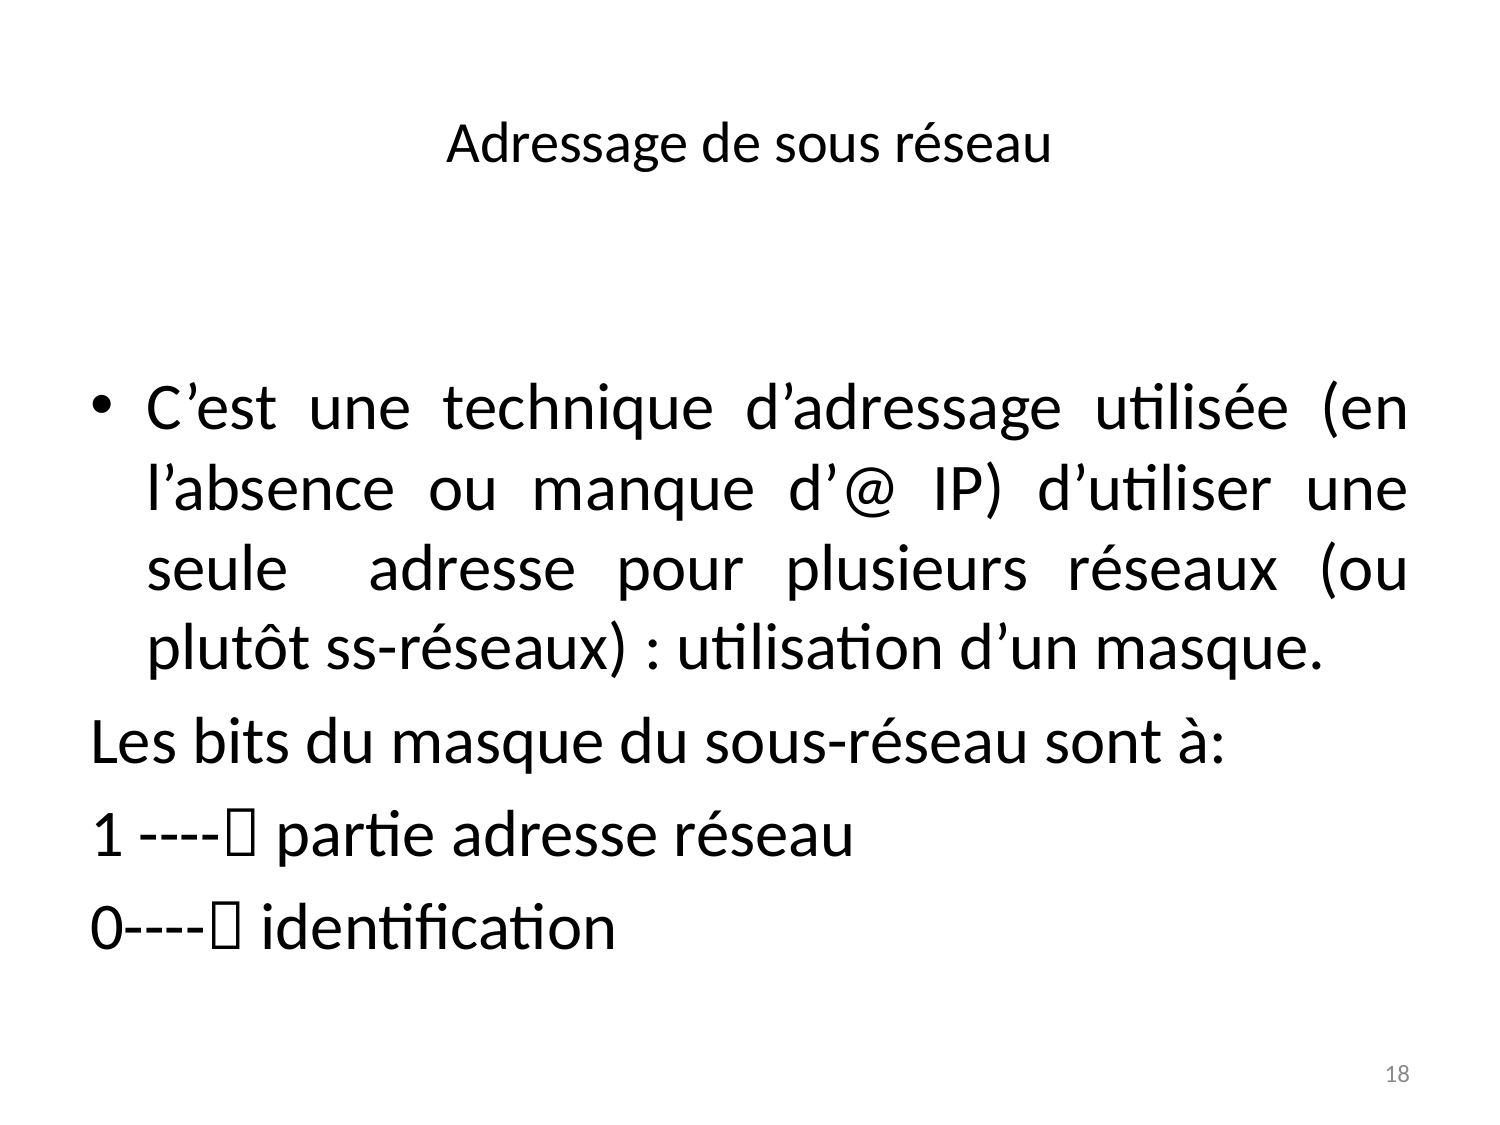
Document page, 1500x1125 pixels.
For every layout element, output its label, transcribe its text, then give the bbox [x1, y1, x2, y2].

list C’est une technique d’adressage utilisée (en l’absence ou manque d’@ IP) d’utiliser une seule adresse pour plusieurs réseaux (ou plutôt ss-réseaux) : utilisation d’un masque. Les bits du masque du sous-réseau sont à: 1 ---- partie adresse réseau 0---- identification [75, 262, 1425, 1005]
title Adressage de sous réseau [75, 45, 1425, 233]
slide_number 18 [1074, 1042, 1425, 1103]
